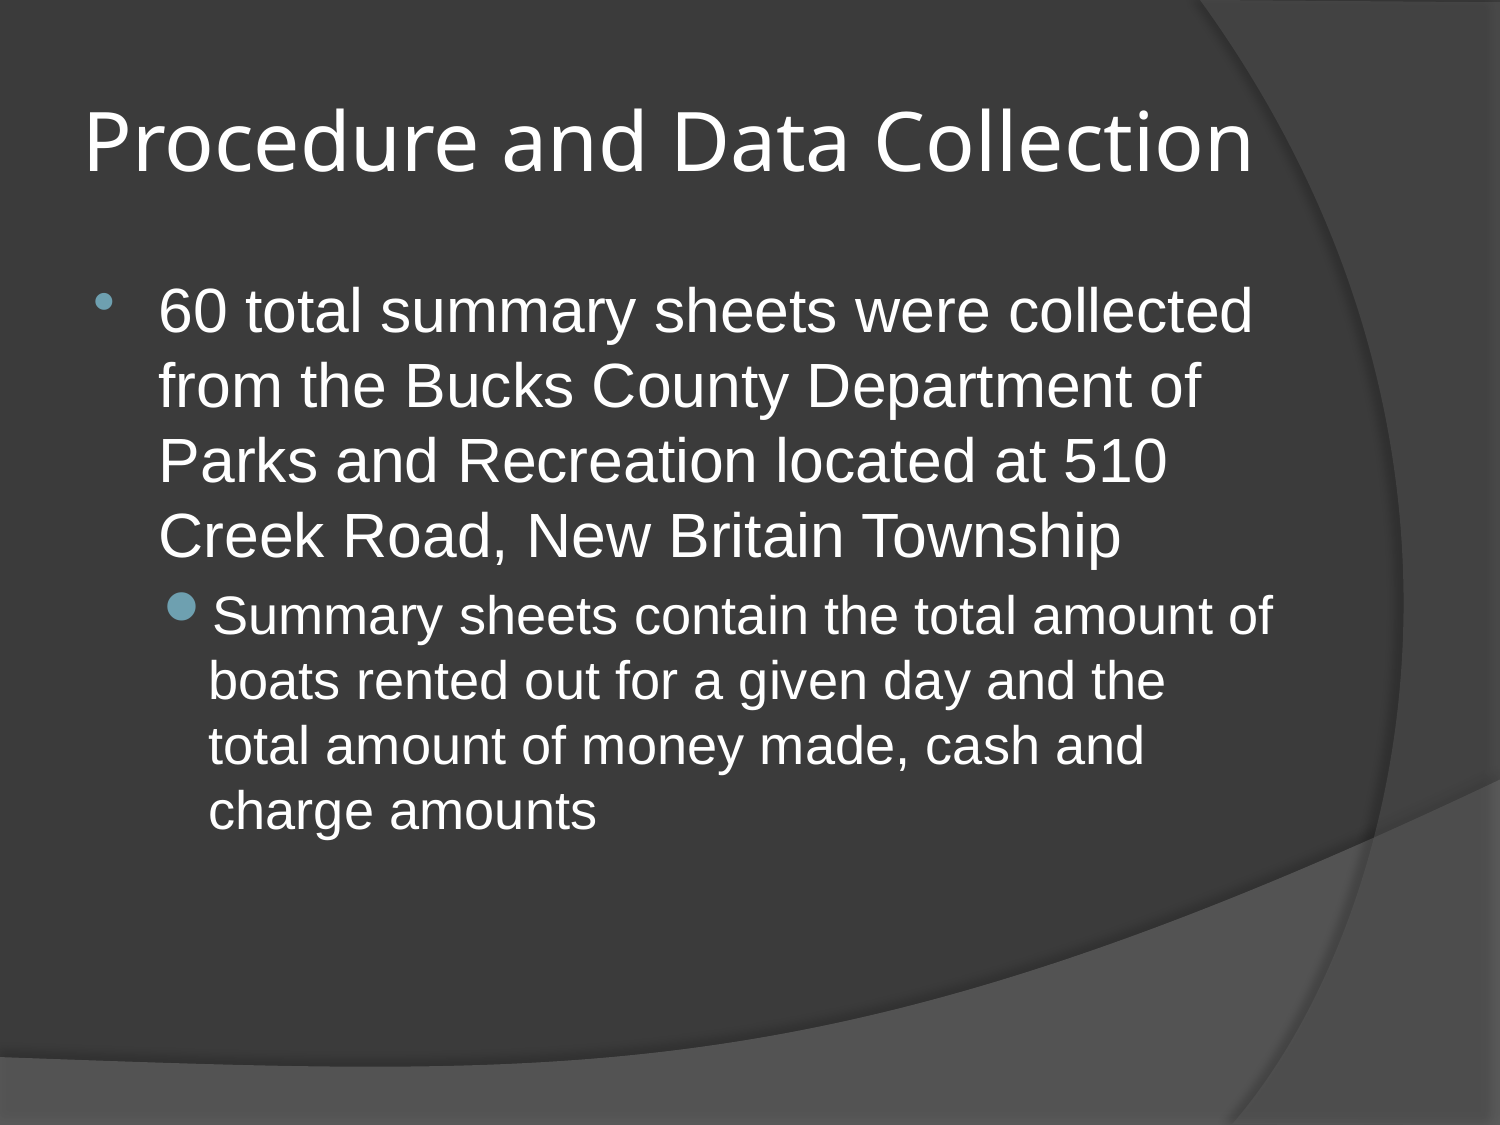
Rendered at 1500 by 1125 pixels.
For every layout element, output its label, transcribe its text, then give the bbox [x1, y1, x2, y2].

list 60 total summary sheets were collected from the Bucks County Department of Parks and Recreation located at 510 Creek Road, New Britain Township Summary sheets contain the total amount of boats rented out for a given day and the total amount of money made, cash and charge amounts [75, 262, 1300, 1005]
title Procedure and Data Collection [75, 45, 1300, 233]
